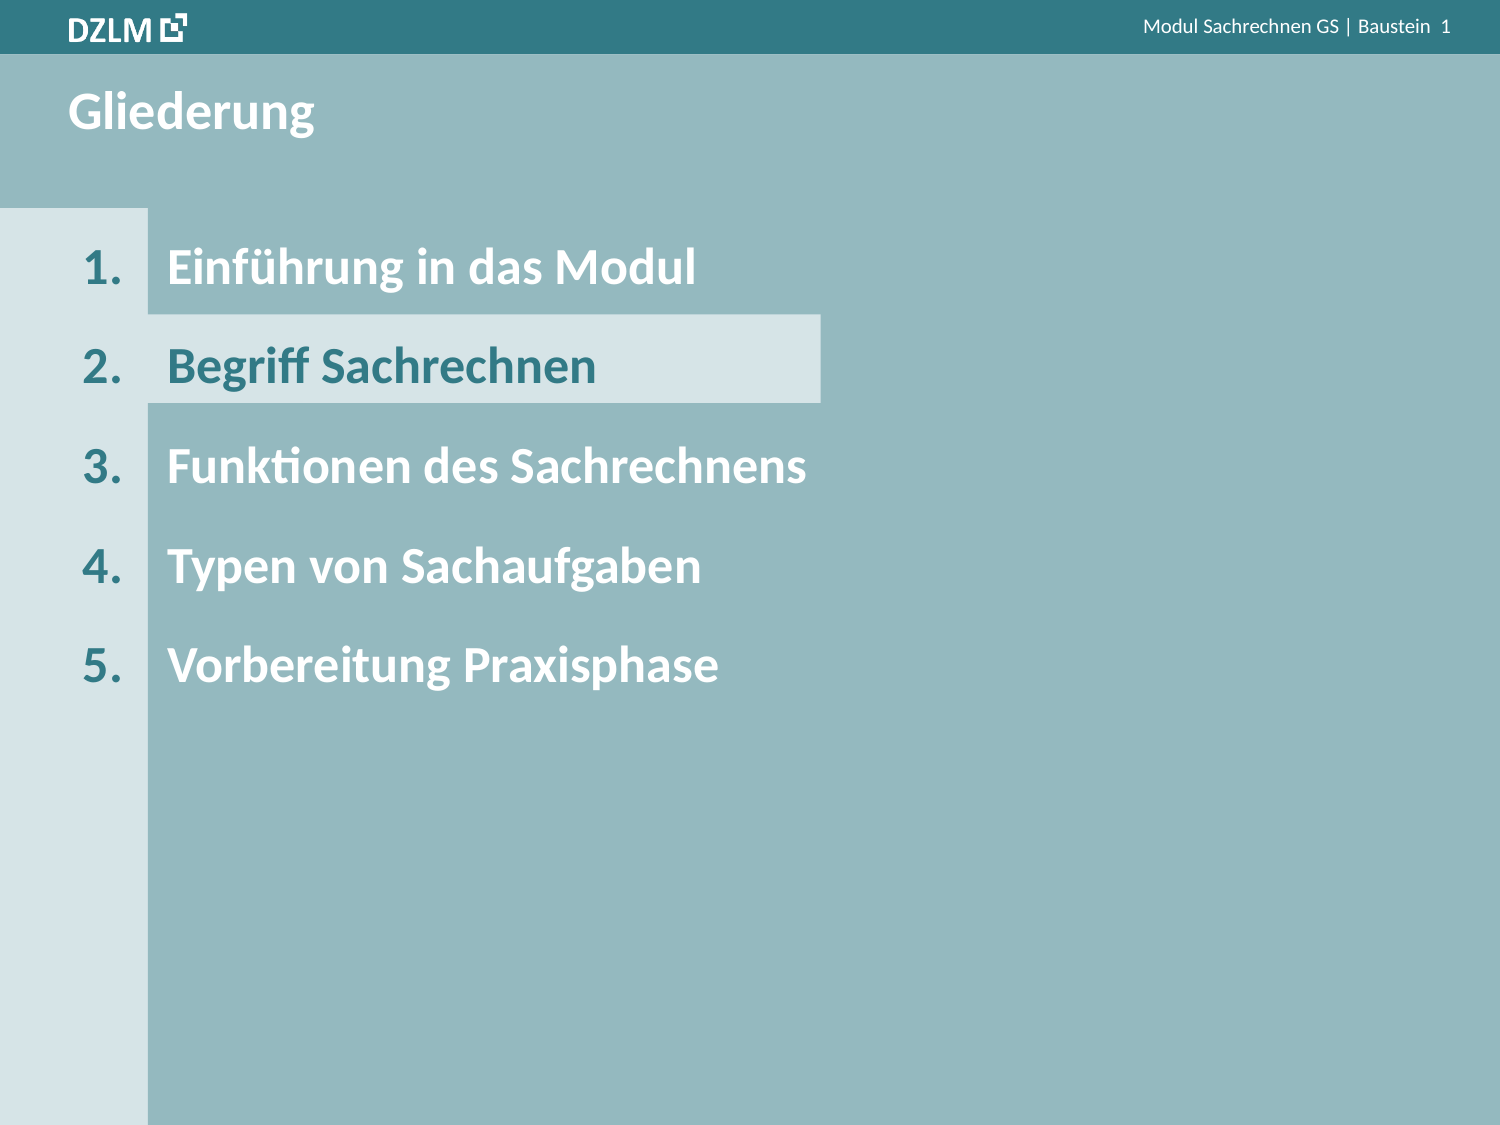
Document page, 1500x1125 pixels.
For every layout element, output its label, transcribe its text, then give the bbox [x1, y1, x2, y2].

title Gliederung [53, 68, 1436, 149]
list Einführung in das Modul Begriff Sachrechnen Funktionen des Sachrechnens Typen von Sachaufgaben Vorbereitung Praxisphase [64, 219, 1448, 823]
text_box [0, 208, 148, 1125]
